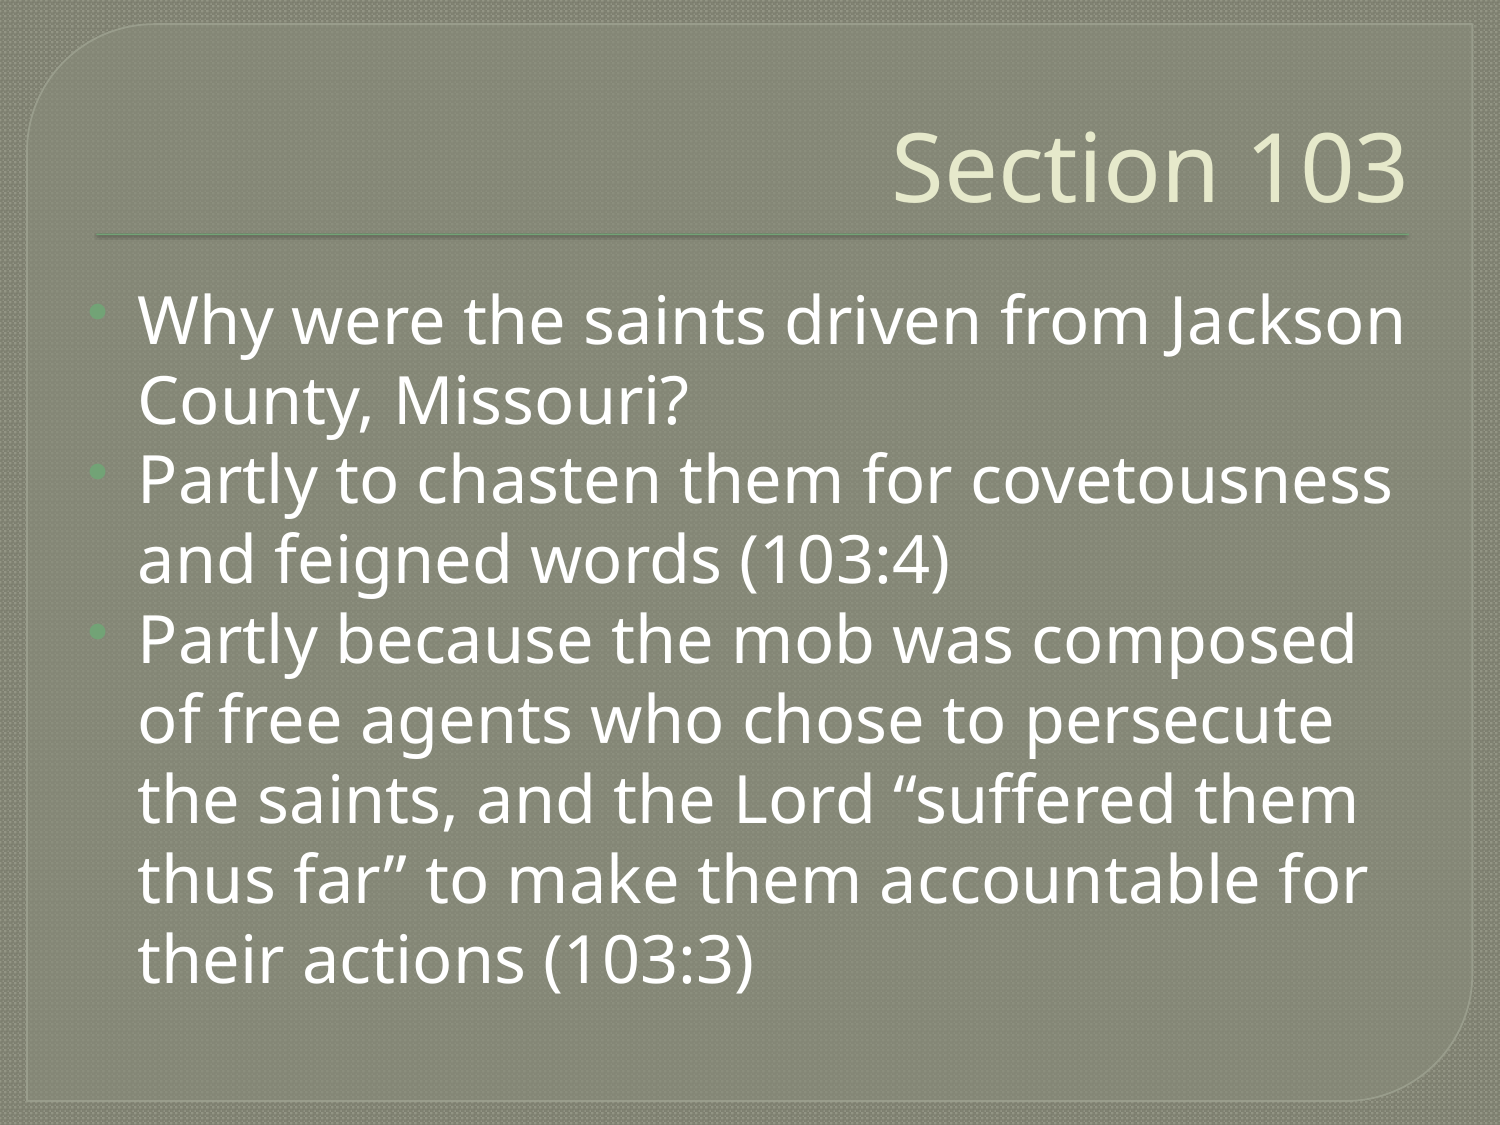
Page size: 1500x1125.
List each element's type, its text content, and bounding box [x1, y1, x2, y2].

title Section 103 [75, 41, 1425, 230]
list Why were the saints driven from Jackson County, Missouri? Partly to chasten them for covetousness and feigned words (103:4) Partly because the mob was composed of free agents who chose to persecute the saints, and the Lord “suffered them thus far” to make them accountable for their actions (103:3) [75, 270, 1425, 1013]
